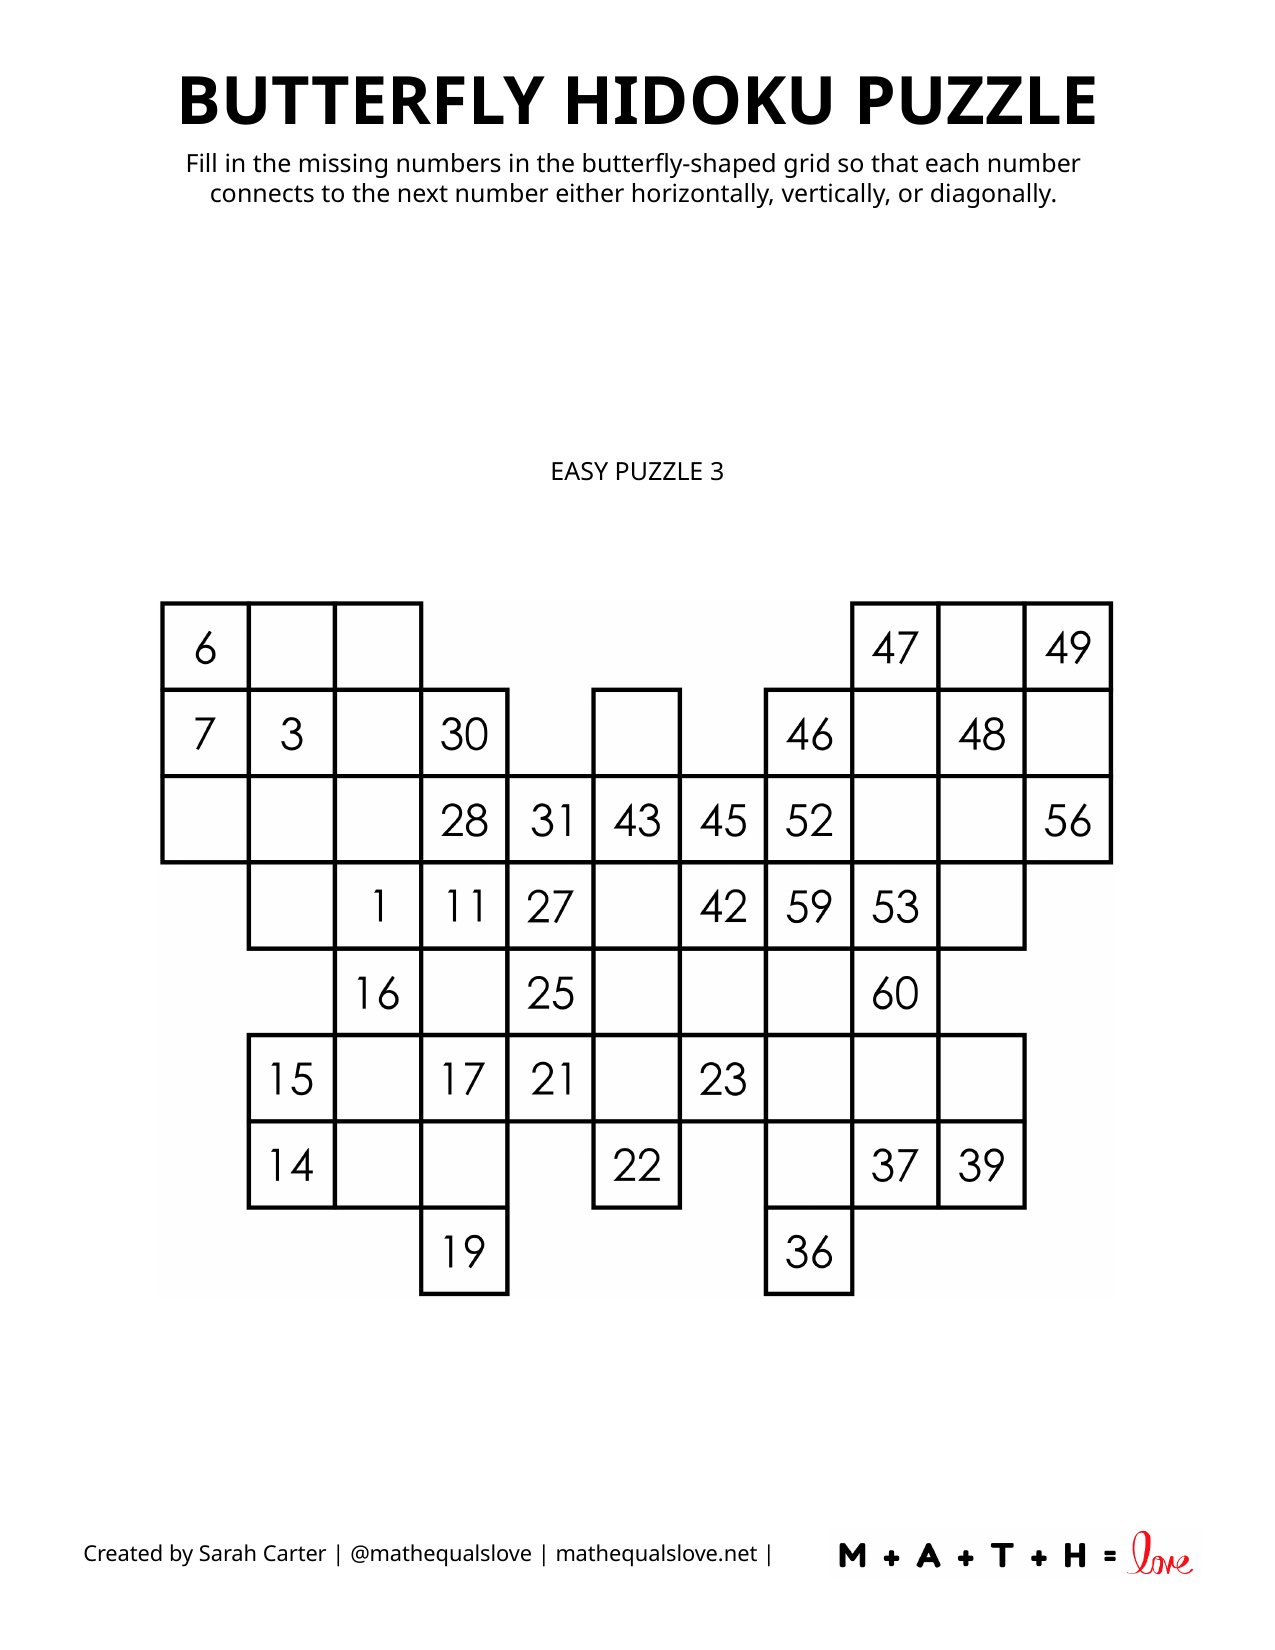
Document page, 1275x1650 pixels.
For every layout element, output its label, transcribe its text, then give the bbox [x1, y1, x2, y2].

text_box EASY PUZZLE 3 [159, 455, 1116, 507]
text_box Fill in the missing numbers in the butterfly-shaped grid so that each number connects to the next number either horizontally, vertically, or diagonally. [0, 140, 1275, 216]
text_box BUTTERFLY HIDOKU PUZZLE [66, 50, 1211, 140]
text_box Created by Sarah Carter | @mathequalslove | mathequalslove.net | [68, 1532, 826, 1574]
picture [826, 1528, 1203, 1579]
picture [157, 599, 1116, 1299]
